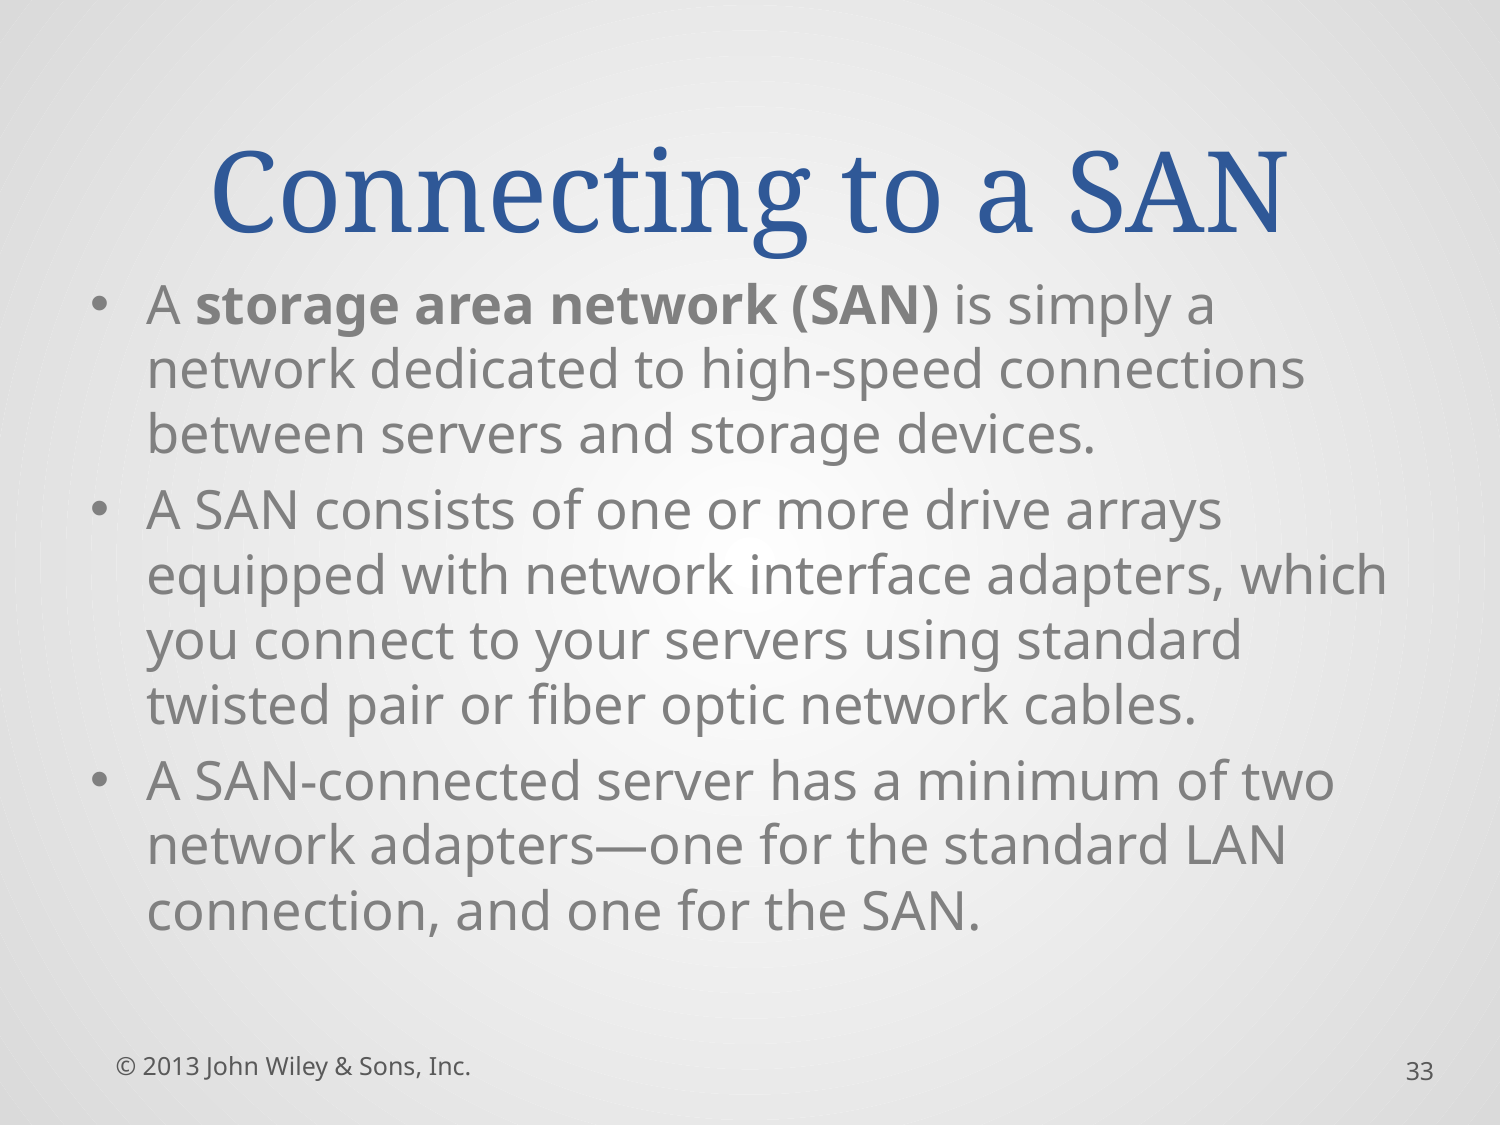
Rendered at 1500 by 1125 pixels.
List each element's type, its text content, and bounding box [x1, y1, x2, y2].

title Connecting to a SAN [75, 0, 1425, 262]
list A storage area network (SAN) is simply a network dedicated to high-speed connections between servers and storage devices. A SAN consists of one or more drive arrays equipped with network interface adapters, which you connect to your servers using standard twisted pair or fiber optic network cables. A SAN-connected server has a minimum of two network adapters—one for the standard LAN connection, and one for the SAN. [75, 262, 1425, 1005]
slide_number 33 [1401, 1042, 1494, 1103]
footer © 2013 John Wiley & Sons, Inc. [108, 1037, 576, 1098]
